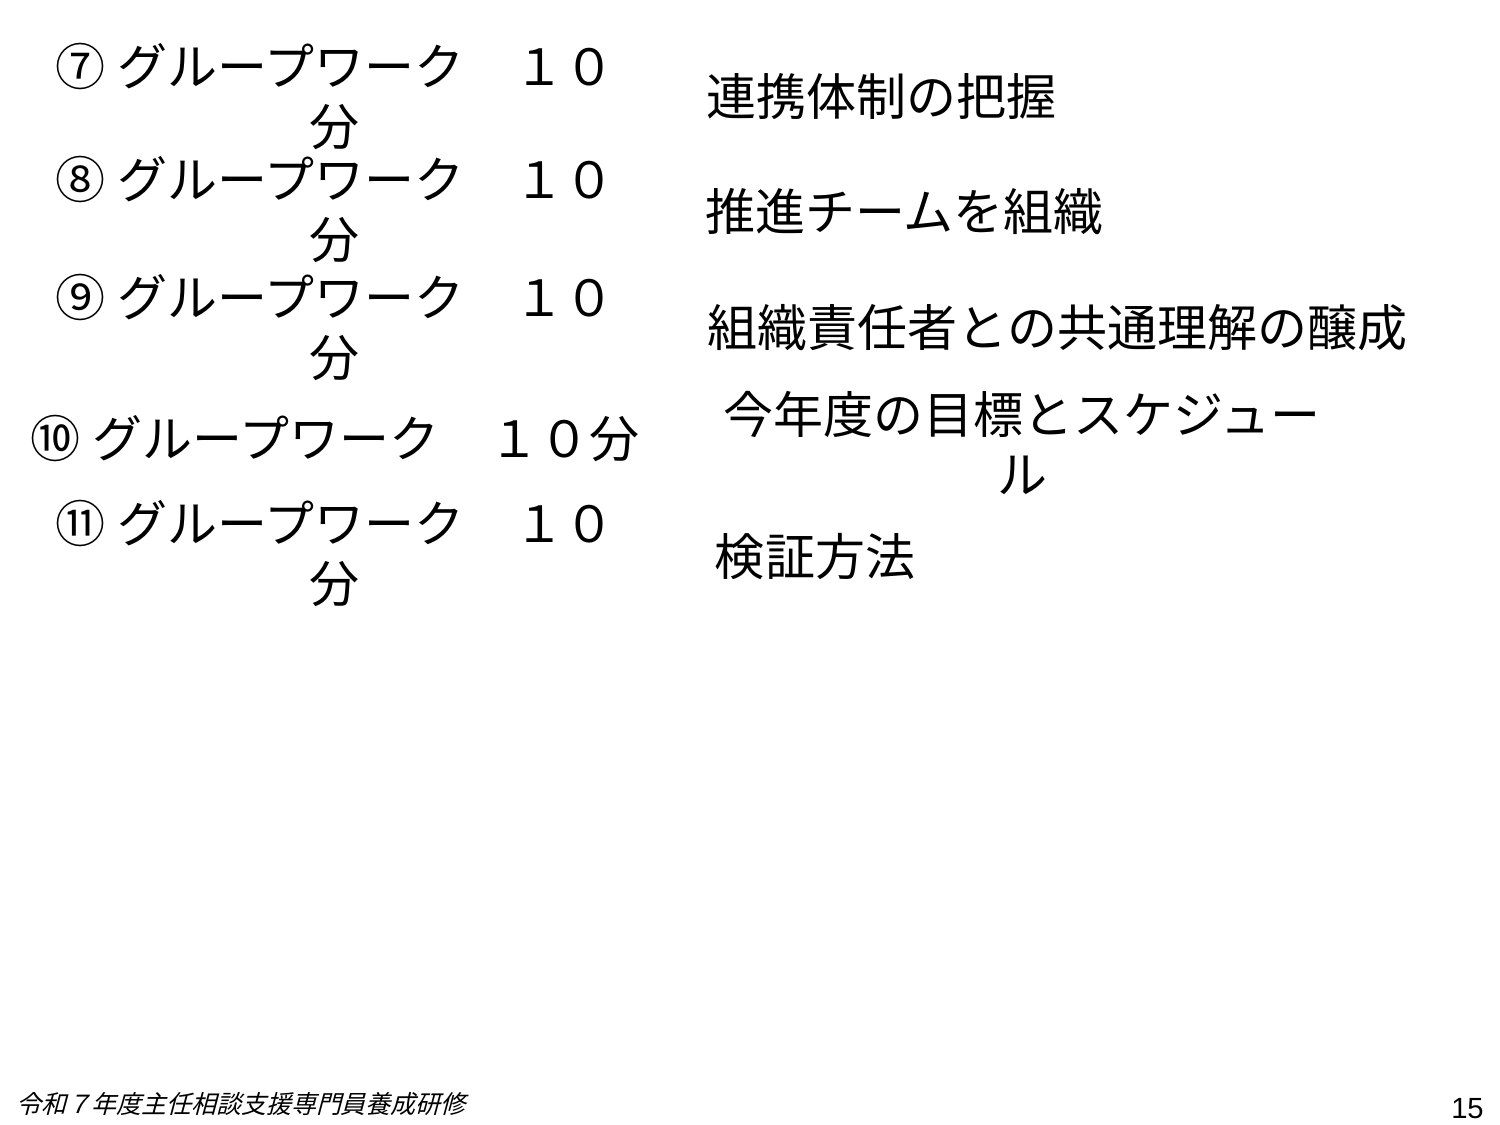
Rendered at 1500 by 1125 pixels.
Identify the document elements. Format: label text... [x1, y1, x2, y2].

text_box 今年度の目標とスケジュール [685, 408, 1359, 480]
text_box ⑦グループワーク １０分 [38, 42, 632, 149]
text_box ⑨グループワーク １０分 [26, 290, 643, 362]
text_box ⑪グループワーク １０分 [32, 511, 637, 595]
text_box ⑩グループワーク １０分 [15, 402, 655, 473]
footer 令和７年度主任相談支援専門員養成研修 [1, 1080, 547, 1125]
text_box 検証方法 [679, 516, 951, 594]
slide_number 15 [1148, 1081, 1499, 1125]
text_box 推進チームを組織 [685, 174, 1123, 246]
text_box 組織責任者との共通理解の醸成 [685, 290, 1430, 362]
title ⑧グループワーク １０分 [32, 172, 637, 244]
text_box 連携体制の把握 [633, 57, 1130, 135]
